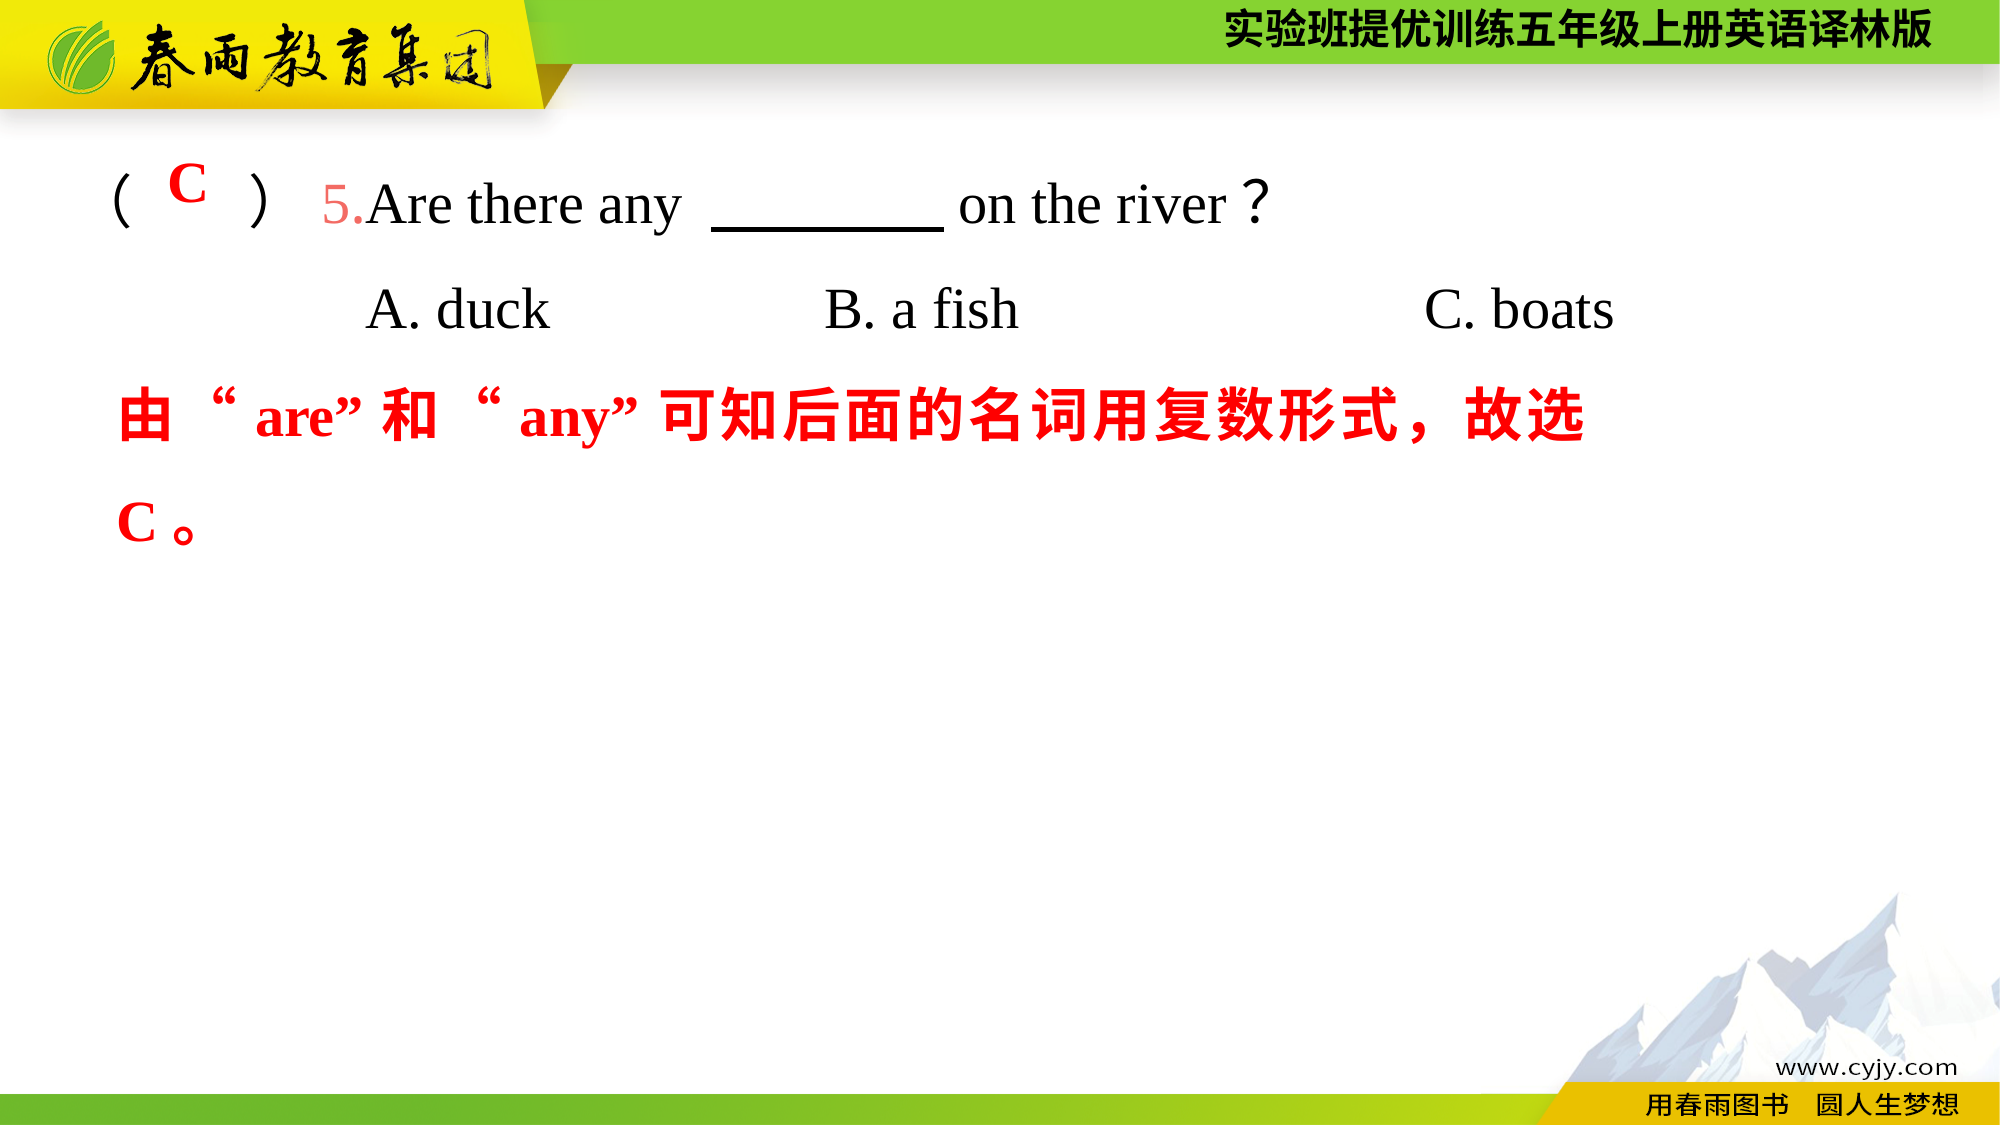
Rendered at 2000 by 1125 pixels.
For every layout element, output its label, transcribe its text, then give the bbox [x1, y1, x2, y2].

picture [0, 0, 2000, 1125]
list （ ）5.Are there any on the river？ A. duck B. a fish C. boats [59, 122, 1944, 337]
text_box C [152, 137, 225, 222]
text_box 由“are”和“any”可知后面的名词用复数形式，故选C。 [102, 335, 1615, 561]
